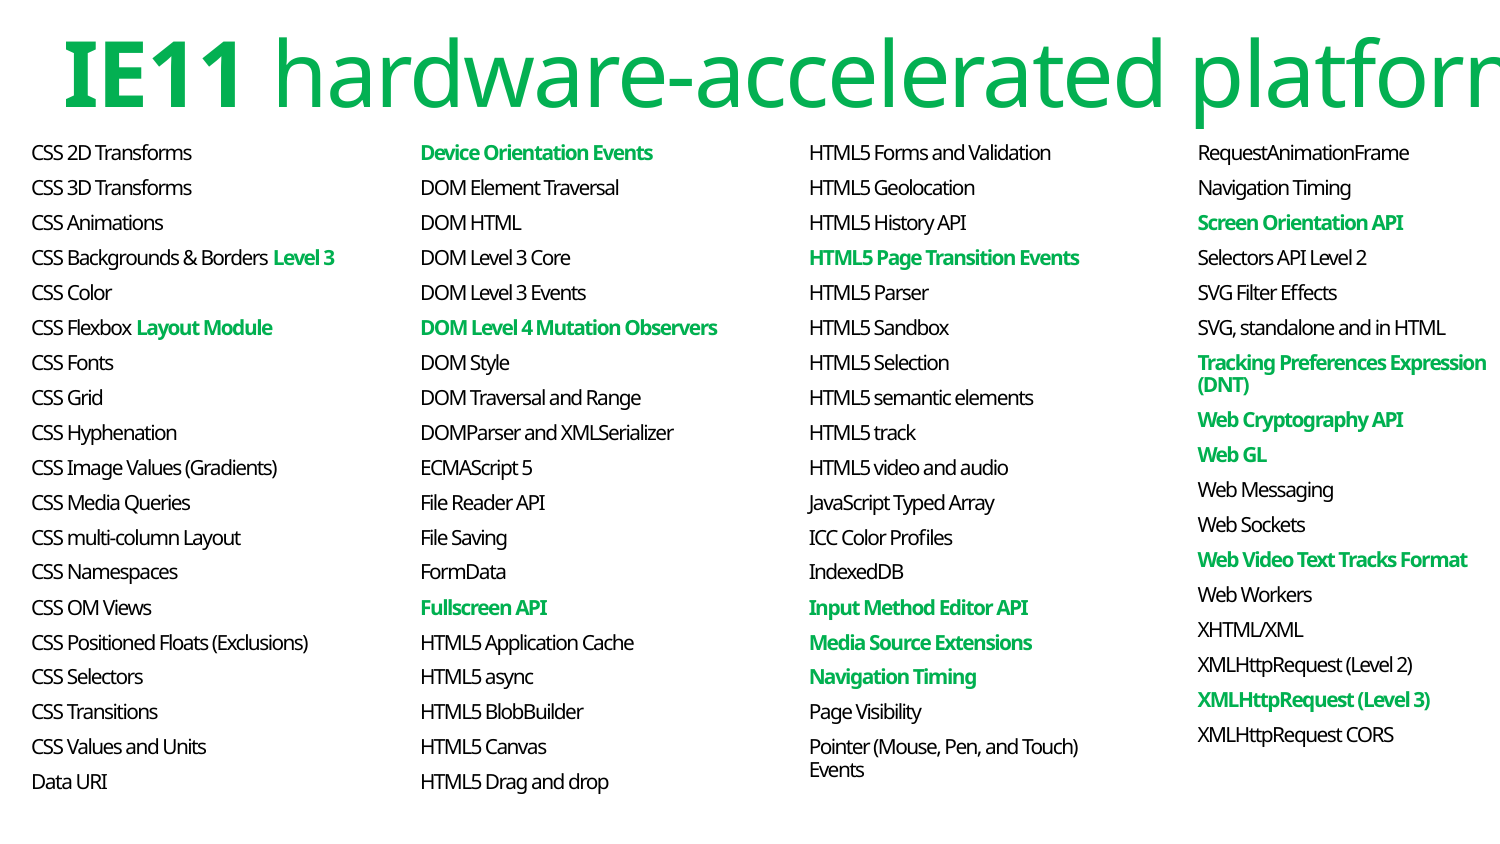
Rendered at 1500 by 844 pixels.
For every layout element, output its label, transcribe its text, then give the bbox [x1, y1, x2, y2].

text_box [31, 84, 1469, 279]
text_box [75, 671, 1450, 822]
list CSS 2D Transforms CSS 3D Transforms CSS Animations CSS Backgrounds & Borders Level 3 CSS Color CSS Flexbox Layout Module CSS Fonts CSS Grid CSS Hyphenation CSS Image Values (Gradients) CSS Media Queries CSS multi-column Layout CSS Namespaces CSS OM Views CSS Positioned Floats (Exclusions) CSS Selectors CSS Transitions CSS Values and Units Data URI Device Orientation Events DOM Element Traversal DOM HTML DOM Level 3 Core DOM Level 3 Events DOM Level 4 Mutation Observers DOM Style DOM Traversal and Range DOMParser and XMLSerializer ECMAScript 5 File Reader API File Saving FormData Fullscreen API HTML5 Application Cache HTML5 async HTML5 BlobBuilder HTML5 Canvas HTML5 Drag and drop HTML5 Forms and Validation HTML5 Geolocation HTML5 History API HTML5 Page Transition Events HTML5 Parser HTML5 Sandbox HTML5 Selection HTML5 semantic elements HTML5 track HTML5 video and audio JavaScript Typed Array ICC Color Profiles IndexedDB Input Method Editor API Media Source Extensions Navigation Timing Page Visibility Pointer (Mouse, Pen, and Touch) Events RequestAnimationFrame Navigation Timing Screen Orientation API Selectors API Level 2 SVG Filter Effects SVG, standalone and in HTML Tracking Preferences Expression (DNT) Web Cryptography API Web GL Web Messaging Web Sockets Web Video Text Tracks Format Web Workers XHTML/XML XMLHttpRequest (Level 2) XMLHttpRequest (Level 3) XMLHttpRequest CORS [31, 142, 1500, 592]
title IE11 hardware-accelerated platform [63, 28, 1500, 129]
